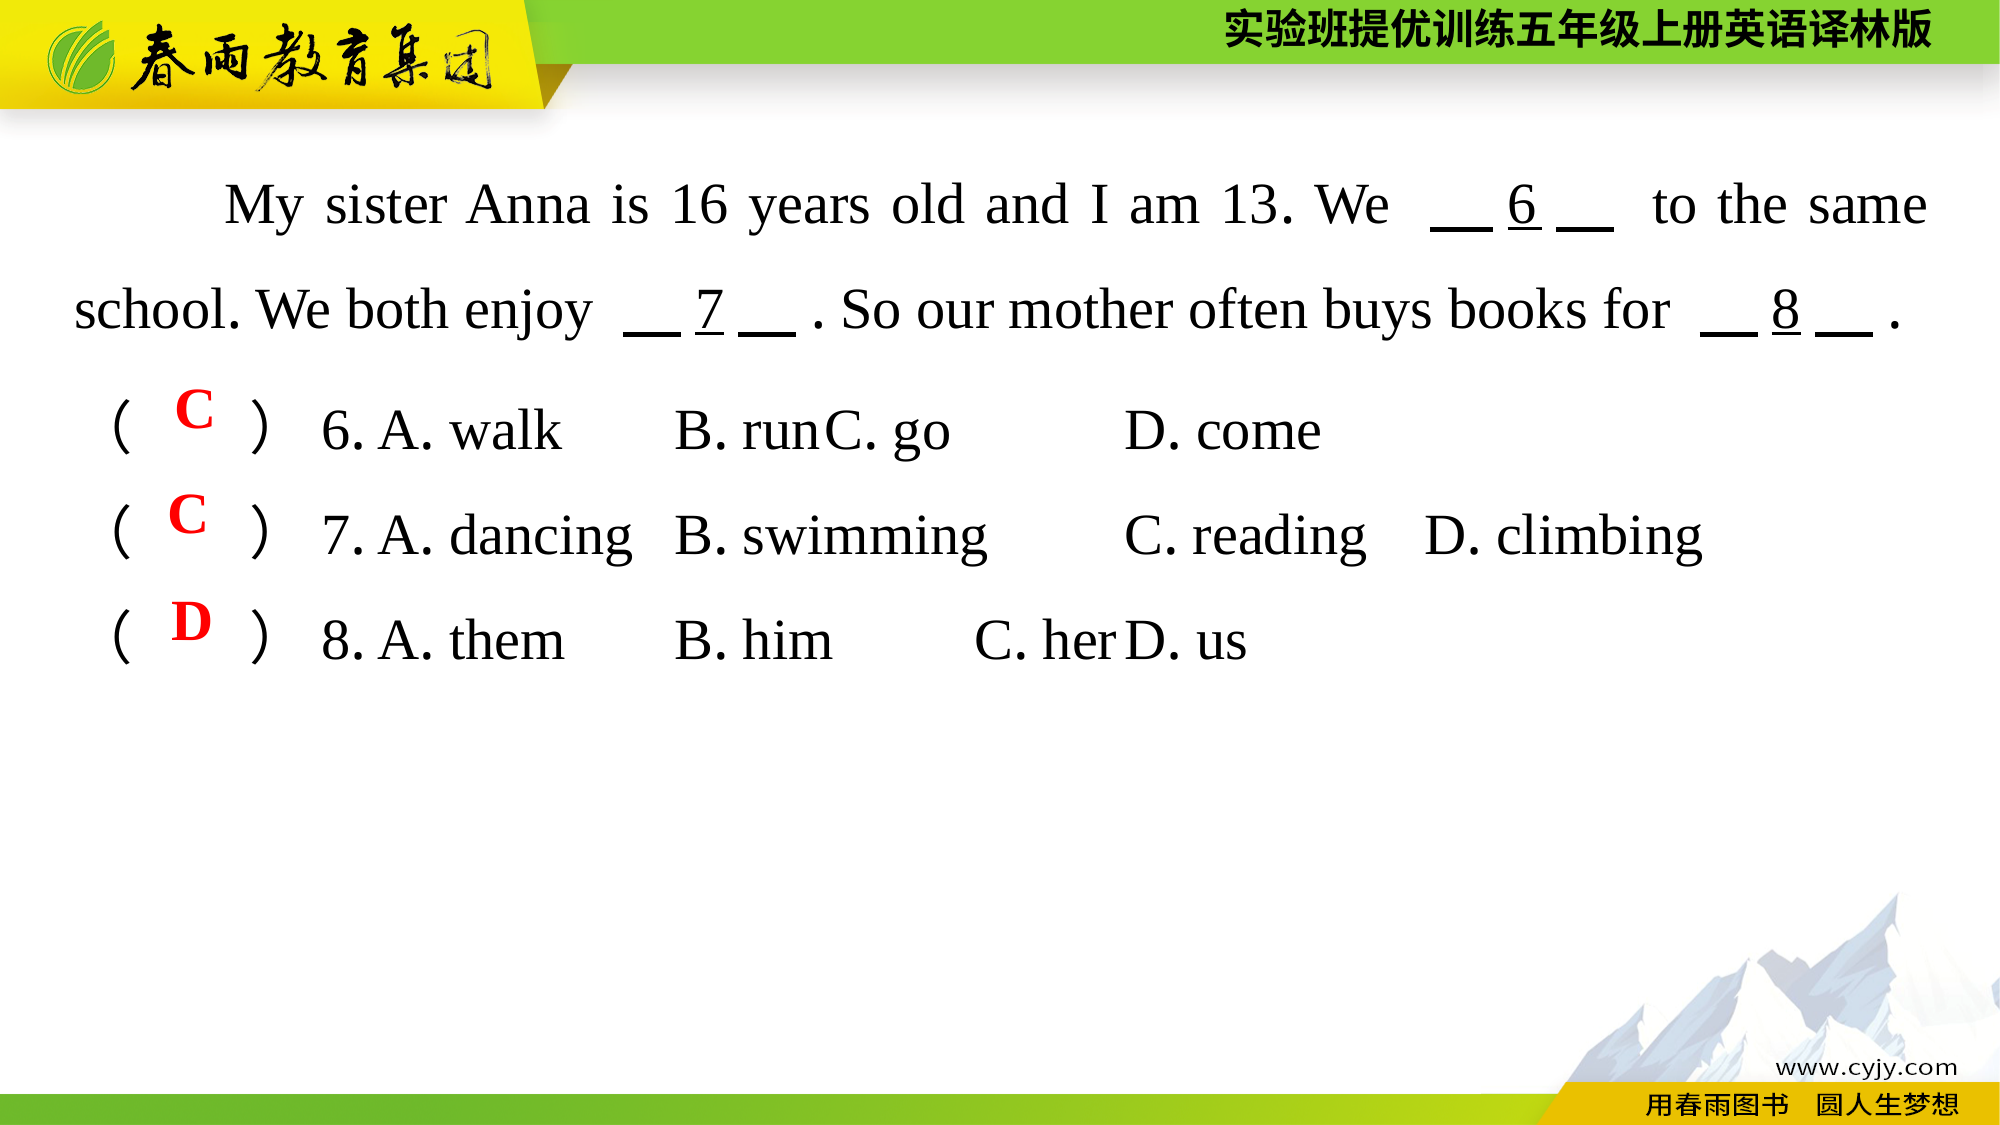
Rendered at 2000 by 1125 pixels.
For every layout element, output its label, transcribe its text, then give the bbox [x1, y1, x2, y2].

list My sister Anna is 16 years old and I am 13. We 6 to the same school. We both enjoy 7 . So our mother often buys books for 8 . [59, 122, 1944, 337]
text_box D [156, 574, 229, 660]
text_box C [153, 468, 225, 553]
text_box （ ）6. A. walk B. run C. go D. come （ ）7. A. dancing B. swimming C. reading D. climbing （ ）8. A. them B. him C. her D. us [59, 348, 1944, 679]
picture [0, 0, 2000, 1125]
text_box C [159, 363, 232, 448]
